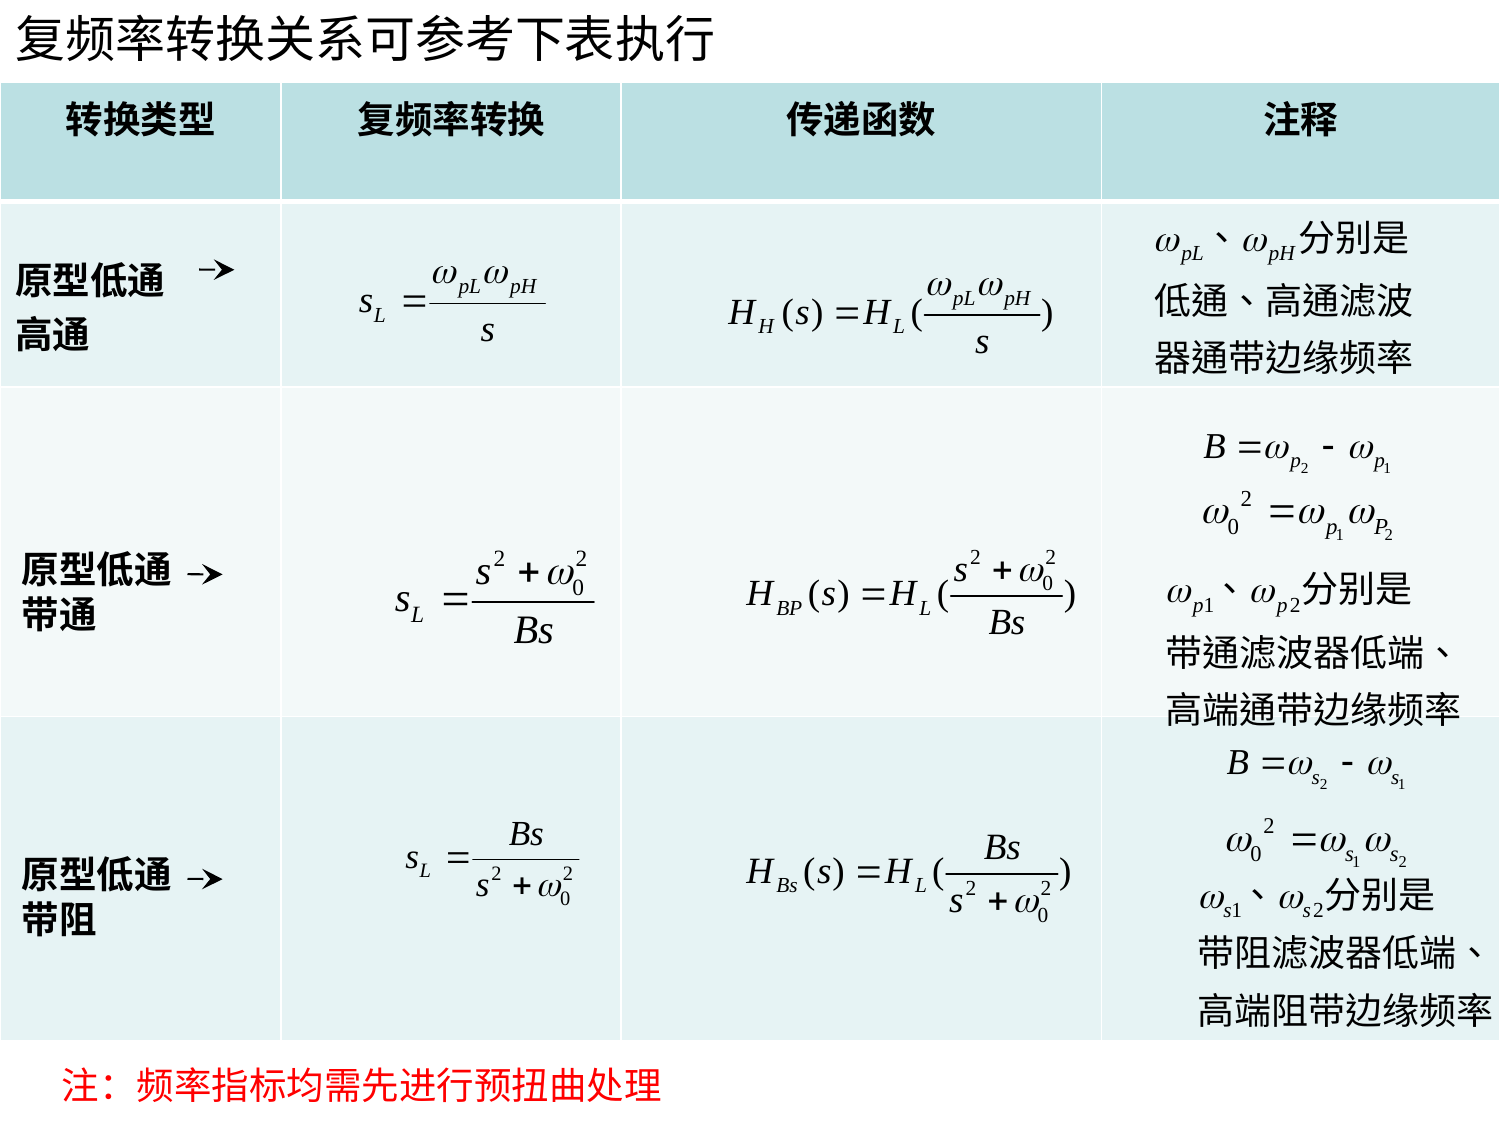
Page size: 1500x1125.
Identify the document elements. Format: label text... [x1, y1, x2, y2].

table_cell [282, 204, 620, 386]
table_cell [622, 204, 1101, 386]
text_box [738, 820, 1079, 932]
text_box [1218, 738, 1417, 801]
table_header 传递函数 [622, 83, 1101, 199]
table_cell [282, 717, 620, 1040]
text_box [1148, 210, 1423, 385]
table_cell [1102, 204, 1499, 386]
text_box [398, 808, 589, 914]
table_cell [622, 717, 1101, 1040]
table_cell [1, 717, 280, 1040]
table_header 注释 [1102, 83, 1499, 199]
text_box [1192, 867, 1500, 1038]
table_cell [282, 388, 620, 716]
table_cell 原型低通 高通 [1, 204, 280, 386]
list 复频率转换关系可参考下表执行 [0, 1, 1386, 81]
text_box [1218, 808, 1418, 867]
text_box 原型低通 带通 [6, 538, 238, 644]
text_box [720, 257, 1061, 366]
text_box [1160, 562, 1468, 737]
table_cell [1102, 717, 1499, 1040]
table_cell [622, 388, 1101, 716]
table_cell [1102, 388, 1499, 716]
text_box 原型低通 带阻 [6, 843, 238, 949]
table_header 复频率转换 [282, 83, 620, 199]
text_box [386, 538, 605, 657]
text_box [1195, 421, 1401, 485]
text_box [738, 539, 1083, 647]
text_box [1195, 480, 1406, 552]
text_box 注：频率指标均需先进行预扭曲处理 [46, 1054, 680, 1115]
table_cell [1, 388, 280, 716]
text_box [351, 246, 556, 354]
table_header 转换类型 [1, 83, 280, 199]
